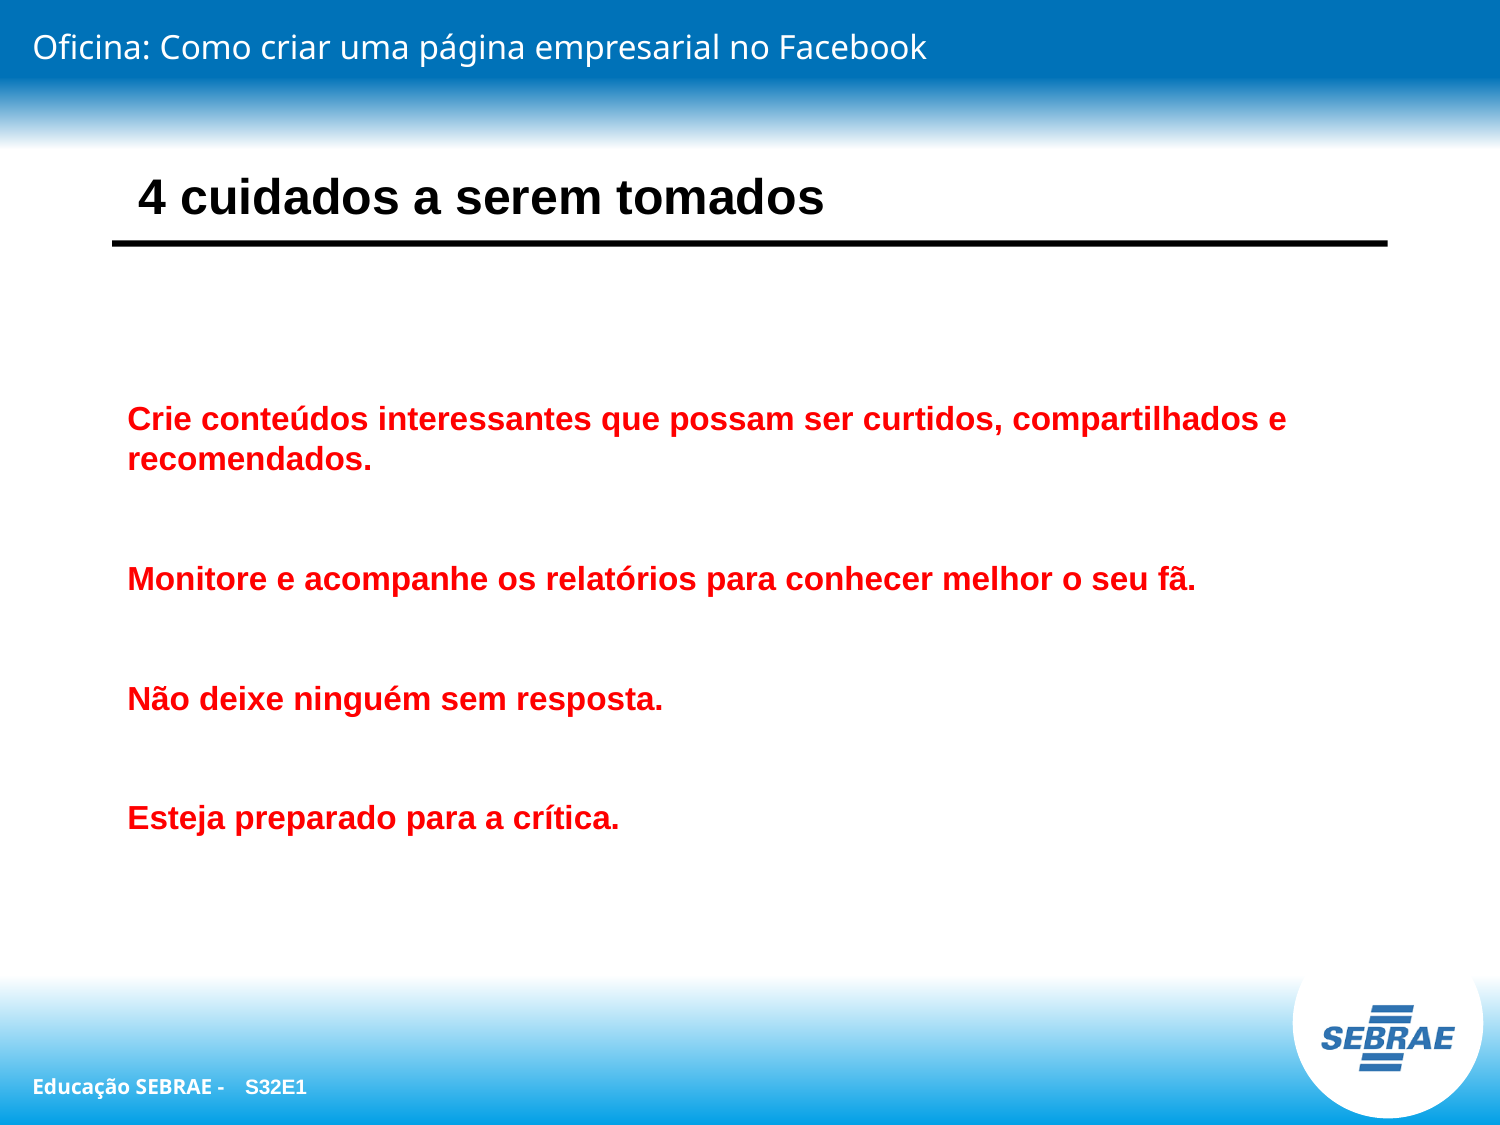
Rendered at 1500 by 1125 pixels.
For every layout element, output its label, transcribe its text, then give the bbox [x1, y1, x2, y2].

text_box 4 cuidados a serem tomados [124, 156, 1105, 232]
text_box S32E1 [230, 1065, 337, 1106]
text_box Crie conteúdos interessantes que possam ser curtidos, compartilhados e recomendados. Monitore e acompanhe os relatórios para conhecer melhor o seu fã. Não deixe ninguém sem resposta. Esteja preparado para a crítica. [112, 349, 1388, 884]
picture [1316, 999, 1463, 1076]
